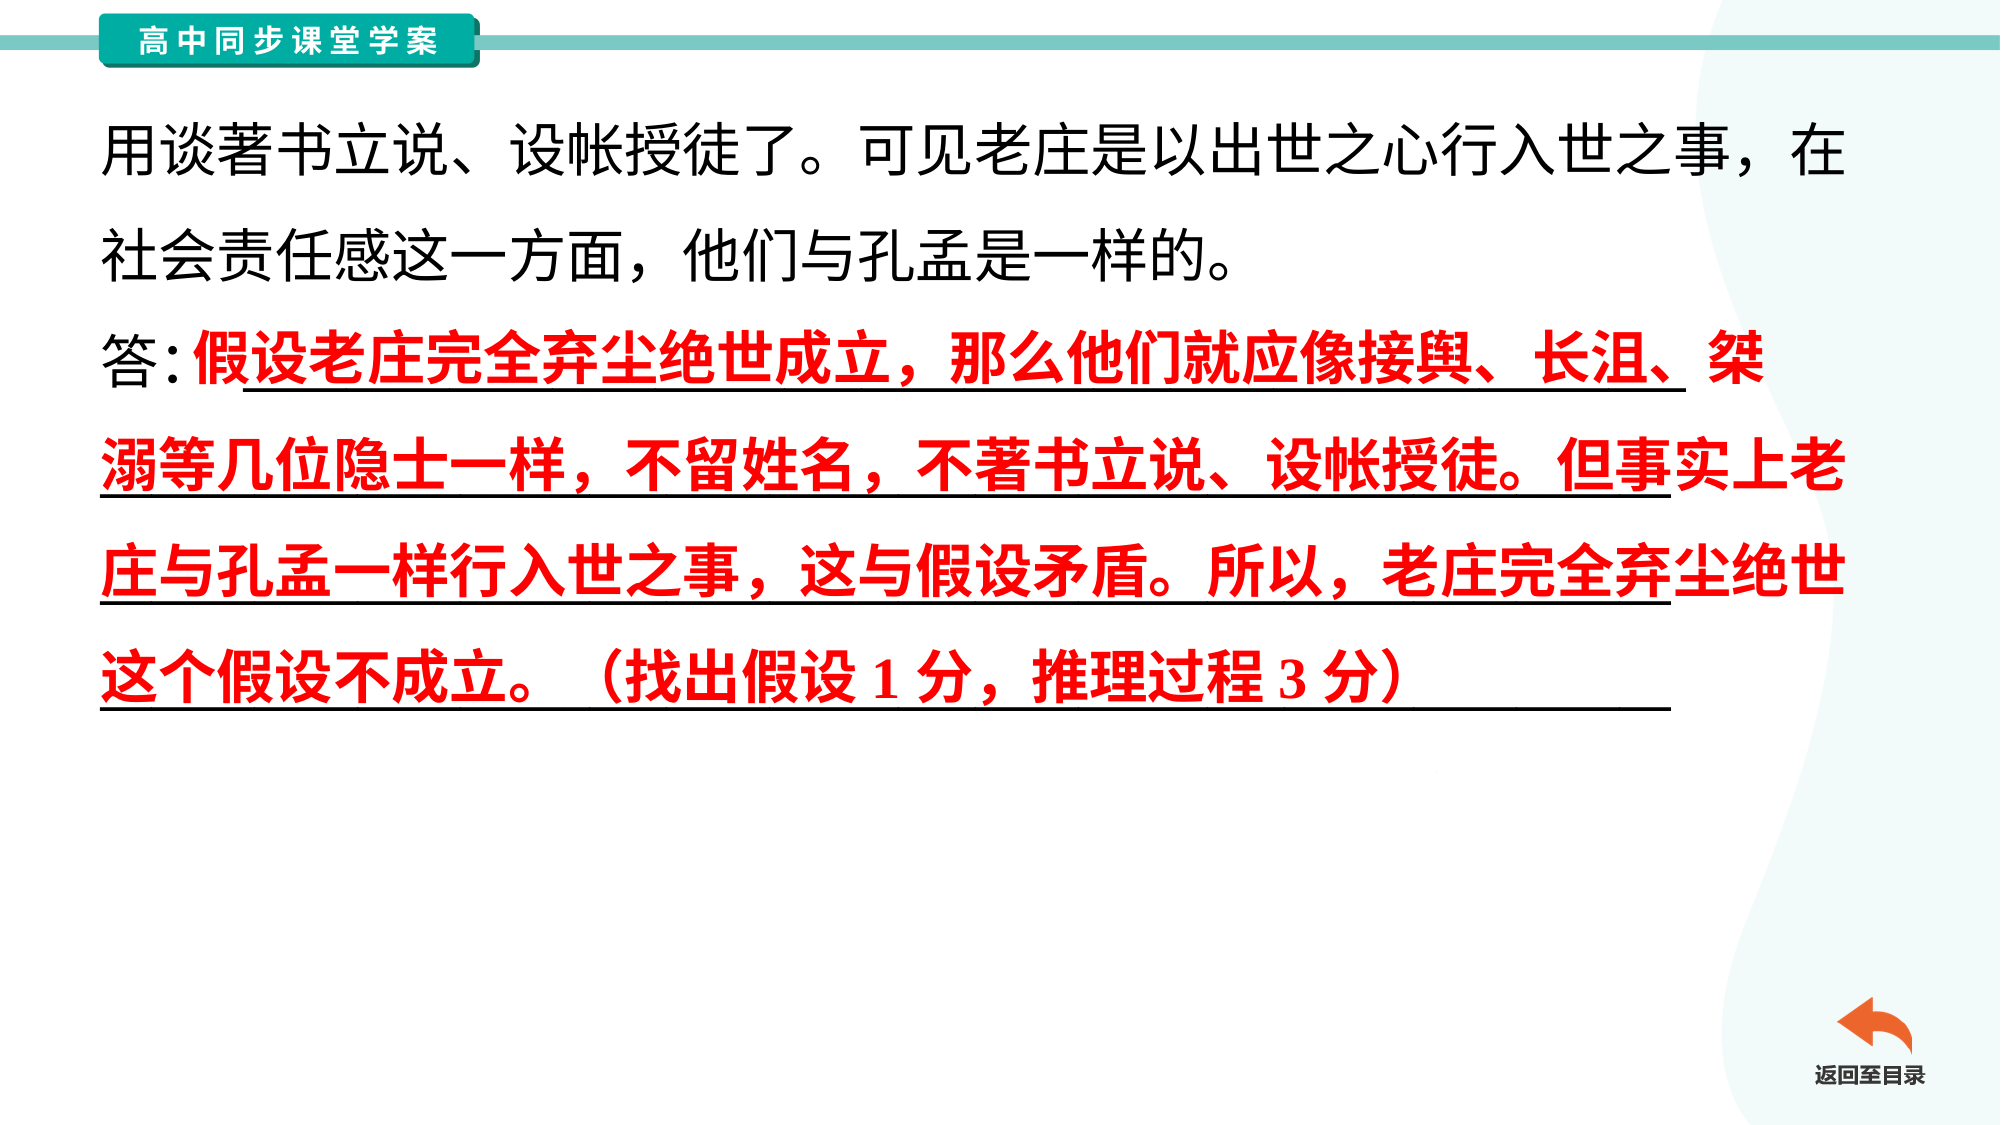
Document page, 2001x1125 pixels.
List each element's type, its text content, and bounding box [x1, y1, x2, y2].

picture [0, 0, 2000, 1125]
text_box 用谈著书立说、设帐授徒了。可见老庄是以出世之心行入世之事，在 社会责任感这一方面，他们与孔孟是一样的。 答： ________________________________________________________ _____________________________________________________________ _____________________________________________________________ _____________________________________________________________ [100, 76, 1899, 285]
text_box 假设老庄完全弃尘绝世成立，那么他们就应像接舆、长沮、桀 溺等几位隐士一样，不留姓名，不著书立说、设帐授徒。但事实上老 庄与孔孟一样行入世之事，这与假设矛盾。所以，老庄完全弃尘绝世 这个假设不成立。（找出假设1分，推理过程3分） [100, 285, 1899, 711]
text_box 用谈著书立说、设帐授徒了。可见老庄是以出世之心行入世之事，在 社会责任感这一方面，他们与孔孟是一样的。 答： ________________________________________________________ _____________________________________________________________ _____________________________________________________________ _____________________________________________________________ [100, 711, 1899, 715]
